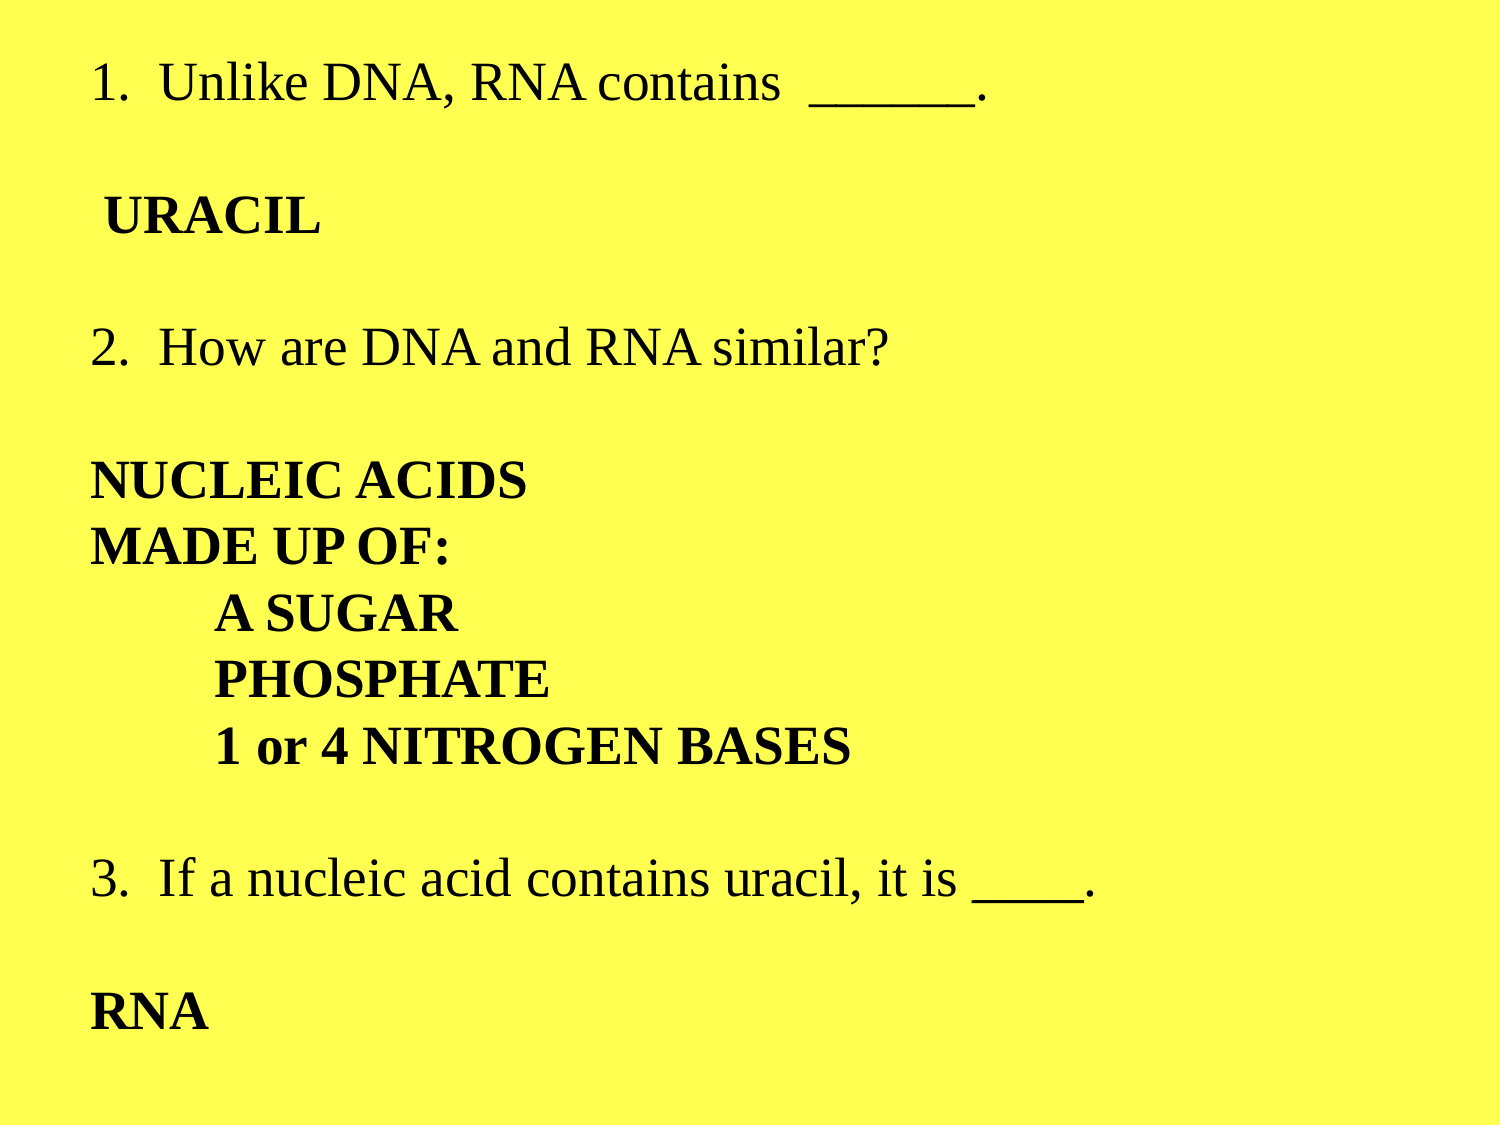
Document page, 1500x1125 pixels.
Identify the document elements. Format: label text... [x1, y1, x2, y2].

list 1. Unlike DNA, RNA contains ______. URACIL 2. How are DNA and RNA similar? NUCLEIC ACIDS MADE UP OF: A SUGAR PHOSPHATE 1 or 4 NITROGEN BASES 3. If a nucleic acid contains uracil, it is ____. RNA [75, 37, 1425, 1050]
